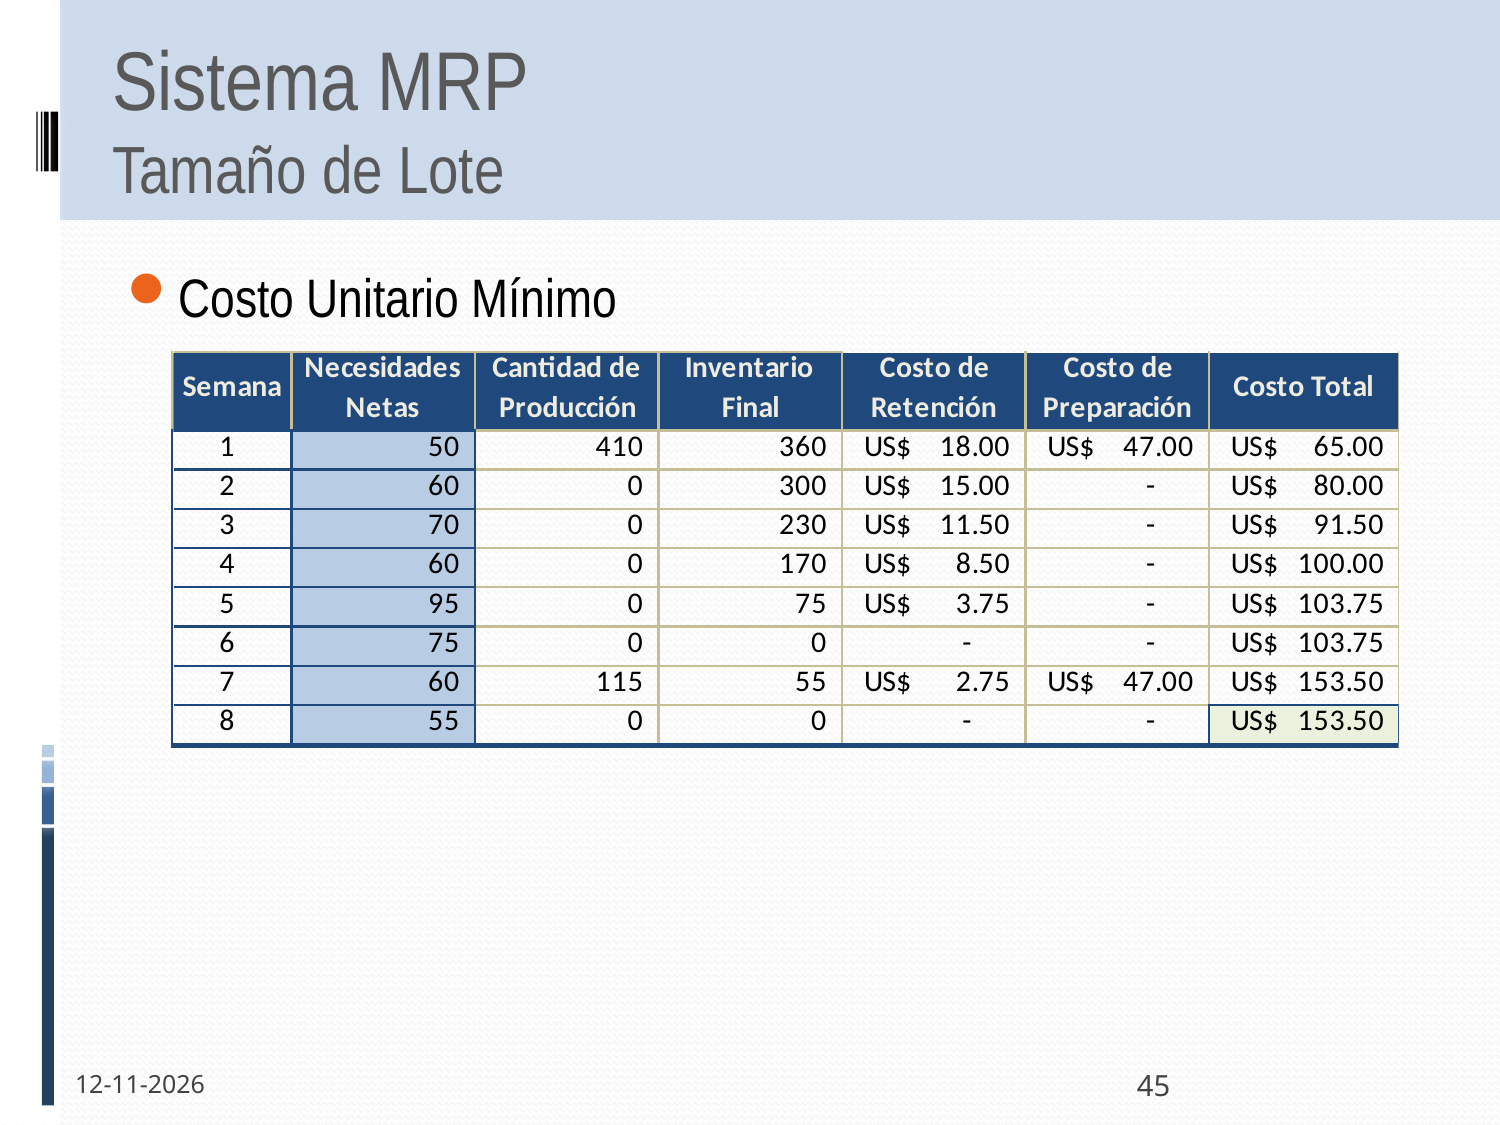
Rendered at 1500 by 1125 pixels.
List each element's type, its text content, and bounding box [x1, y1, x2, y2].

list Costo Unitario Mínimo [111, 255, 1436, 1038]
slide_number 45 [1045, 1046, 1171, 1107]
picture [170, 350, 1401, 788]
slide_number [75, 1042, 243, 1103]
title Sistema MRP Tamaño de Lote [111, 18, 1436, 207]
